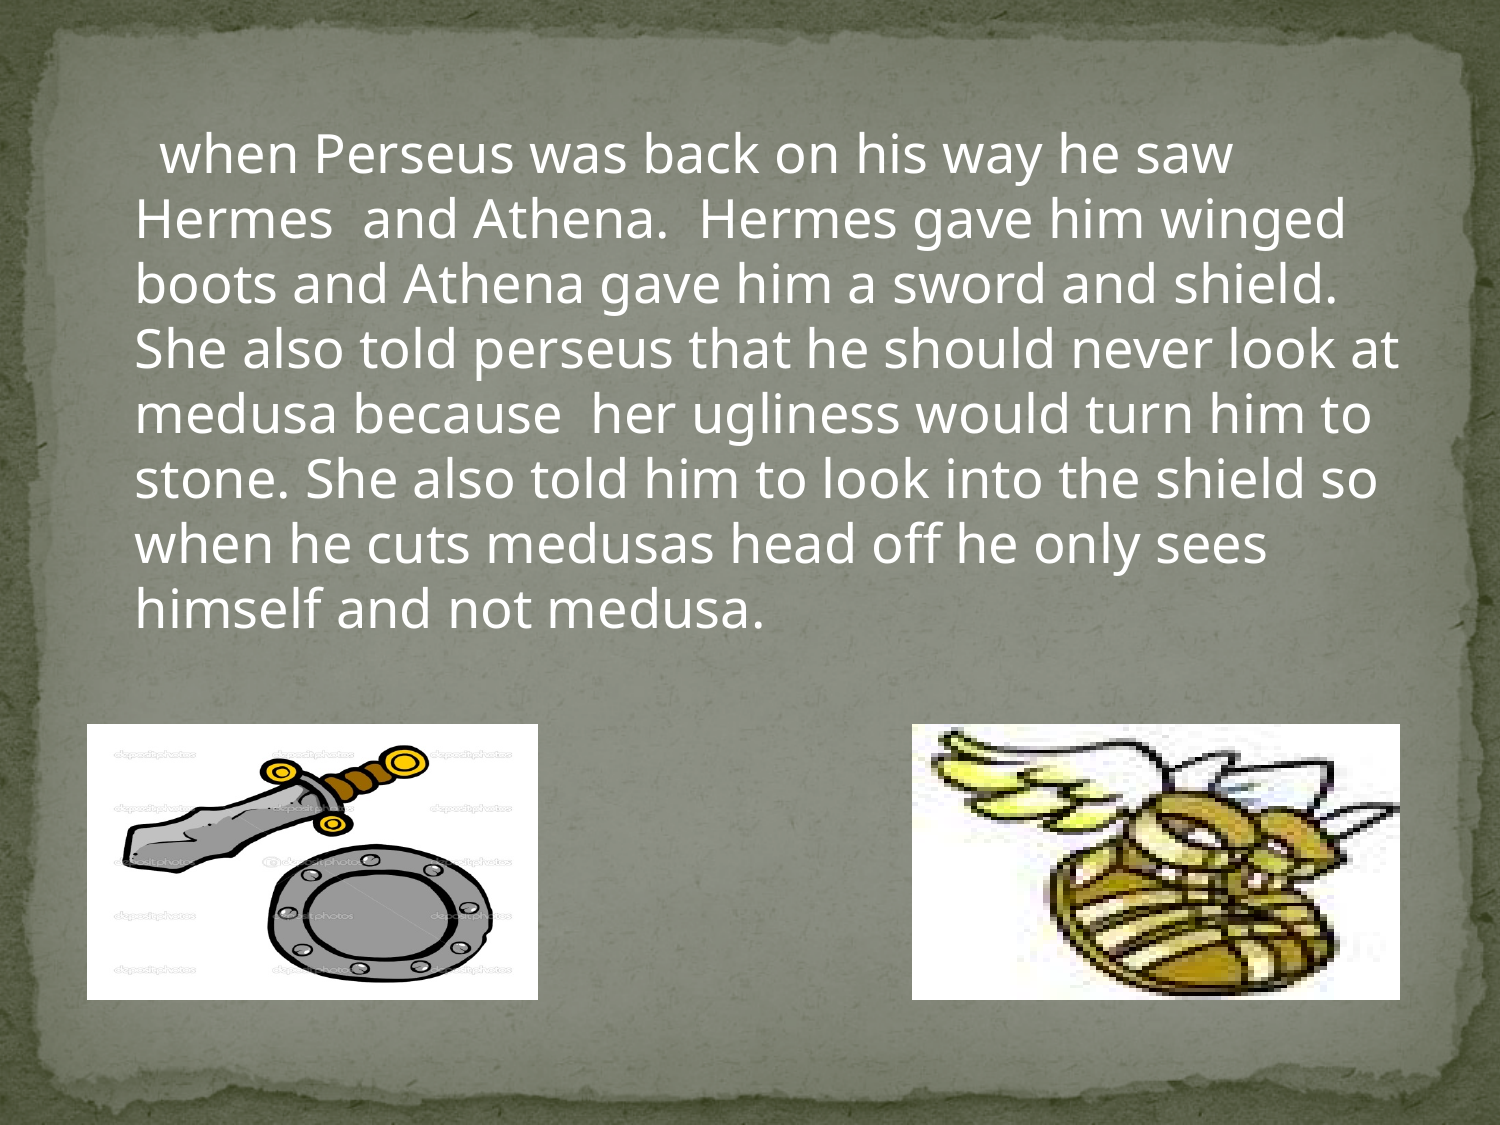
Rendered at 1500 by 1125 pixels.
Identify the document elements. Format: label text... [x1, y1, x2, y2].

picture [87, 724, 538, 1000]
picture [912, 724, 1400, 1000]
list when Perseus was back on his way he saw Hermes and Athena. Hermes gave him winged boots and Athena gave him a sword and shield. She also told perseus that he should never look at medusa because her ugliness would turn him to stone. She also told him to look into the shield so when he cuts medusas head off he only sees himself and not medusa. [75, 112, 1425, 1000]
